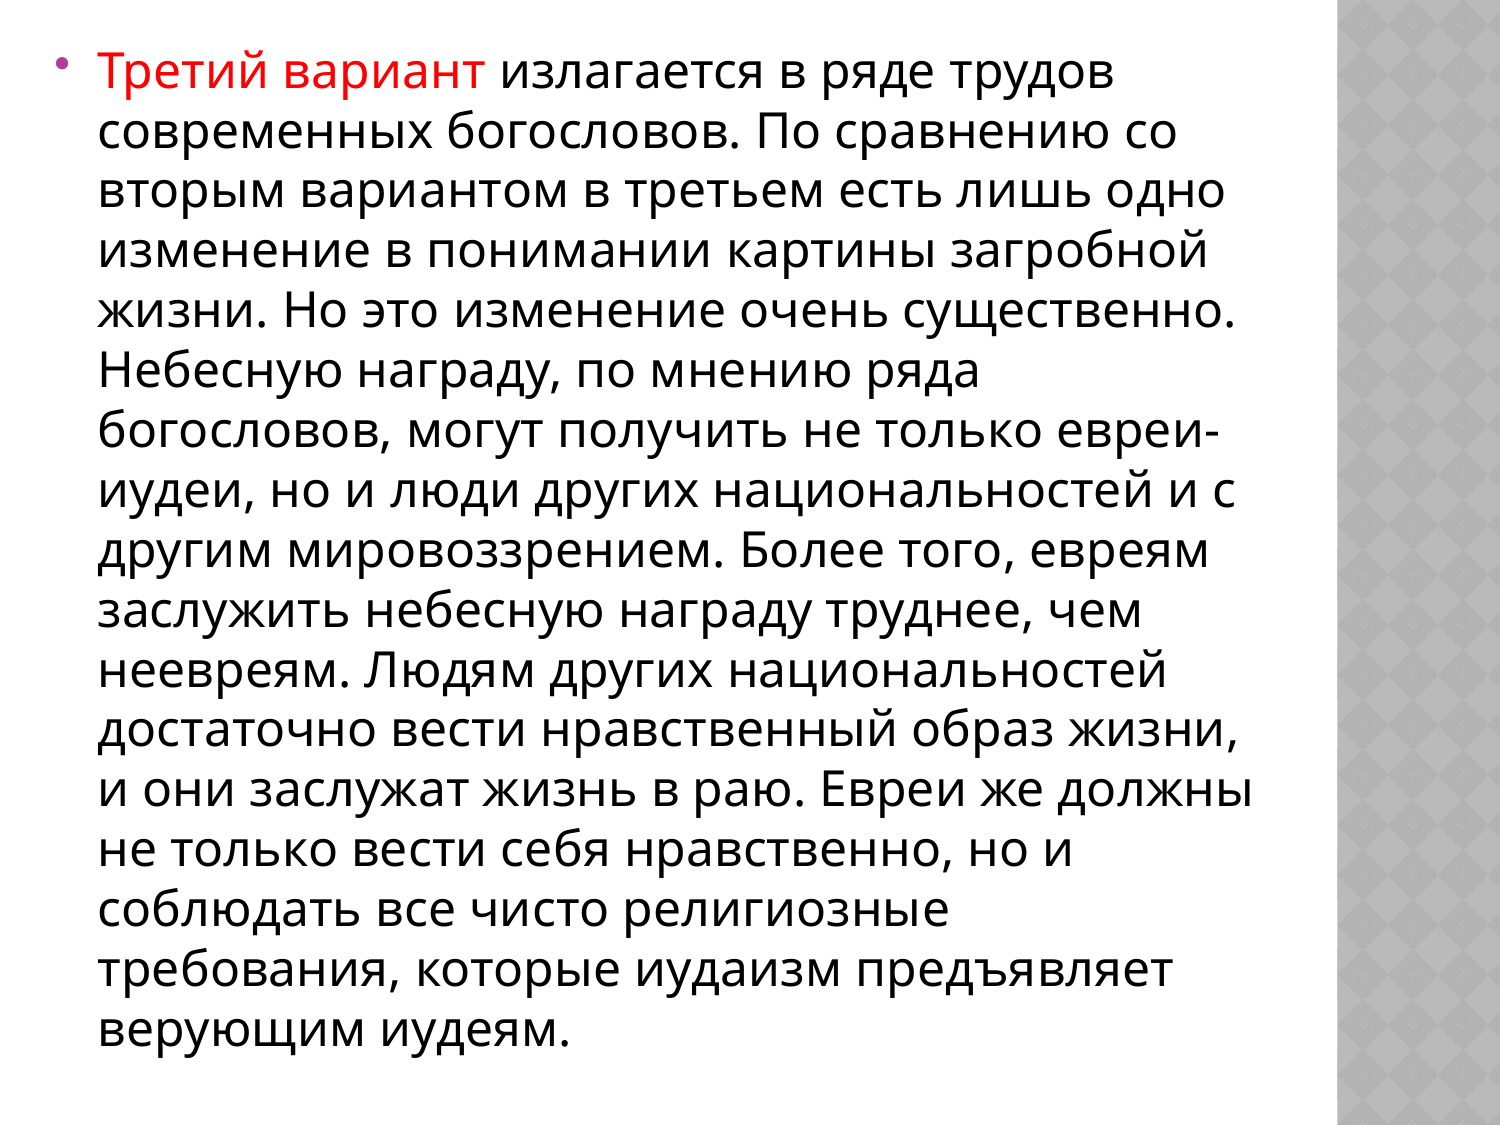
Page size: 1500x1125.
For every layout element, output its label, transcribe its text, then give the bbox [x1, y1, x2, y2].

list Третий вариант излагается в ряде трудов современных богословов. По сравнению со вторым вариантом в третьем есть лишь одно изменение в понимании картины загробной жизни. Но это изменение очень существенно. Небесную награду, по мнению ряда богословов, могут получить не только евреи-иудеи, но и люди других национальностей и с другим мировоззрением. Более того, евреям заслужить небесную награду труднее, чем неевреям. Людям других национальностей достаточно вести нравственный образ жизни, и они заслужат жизнь в раю. Евреи же должны не только вести себя нравственно, но и соблюдать все чисто религиозные требования, которые иудаизм предъявляет верующим иудеям. [41, 30, 1282, 1071]
